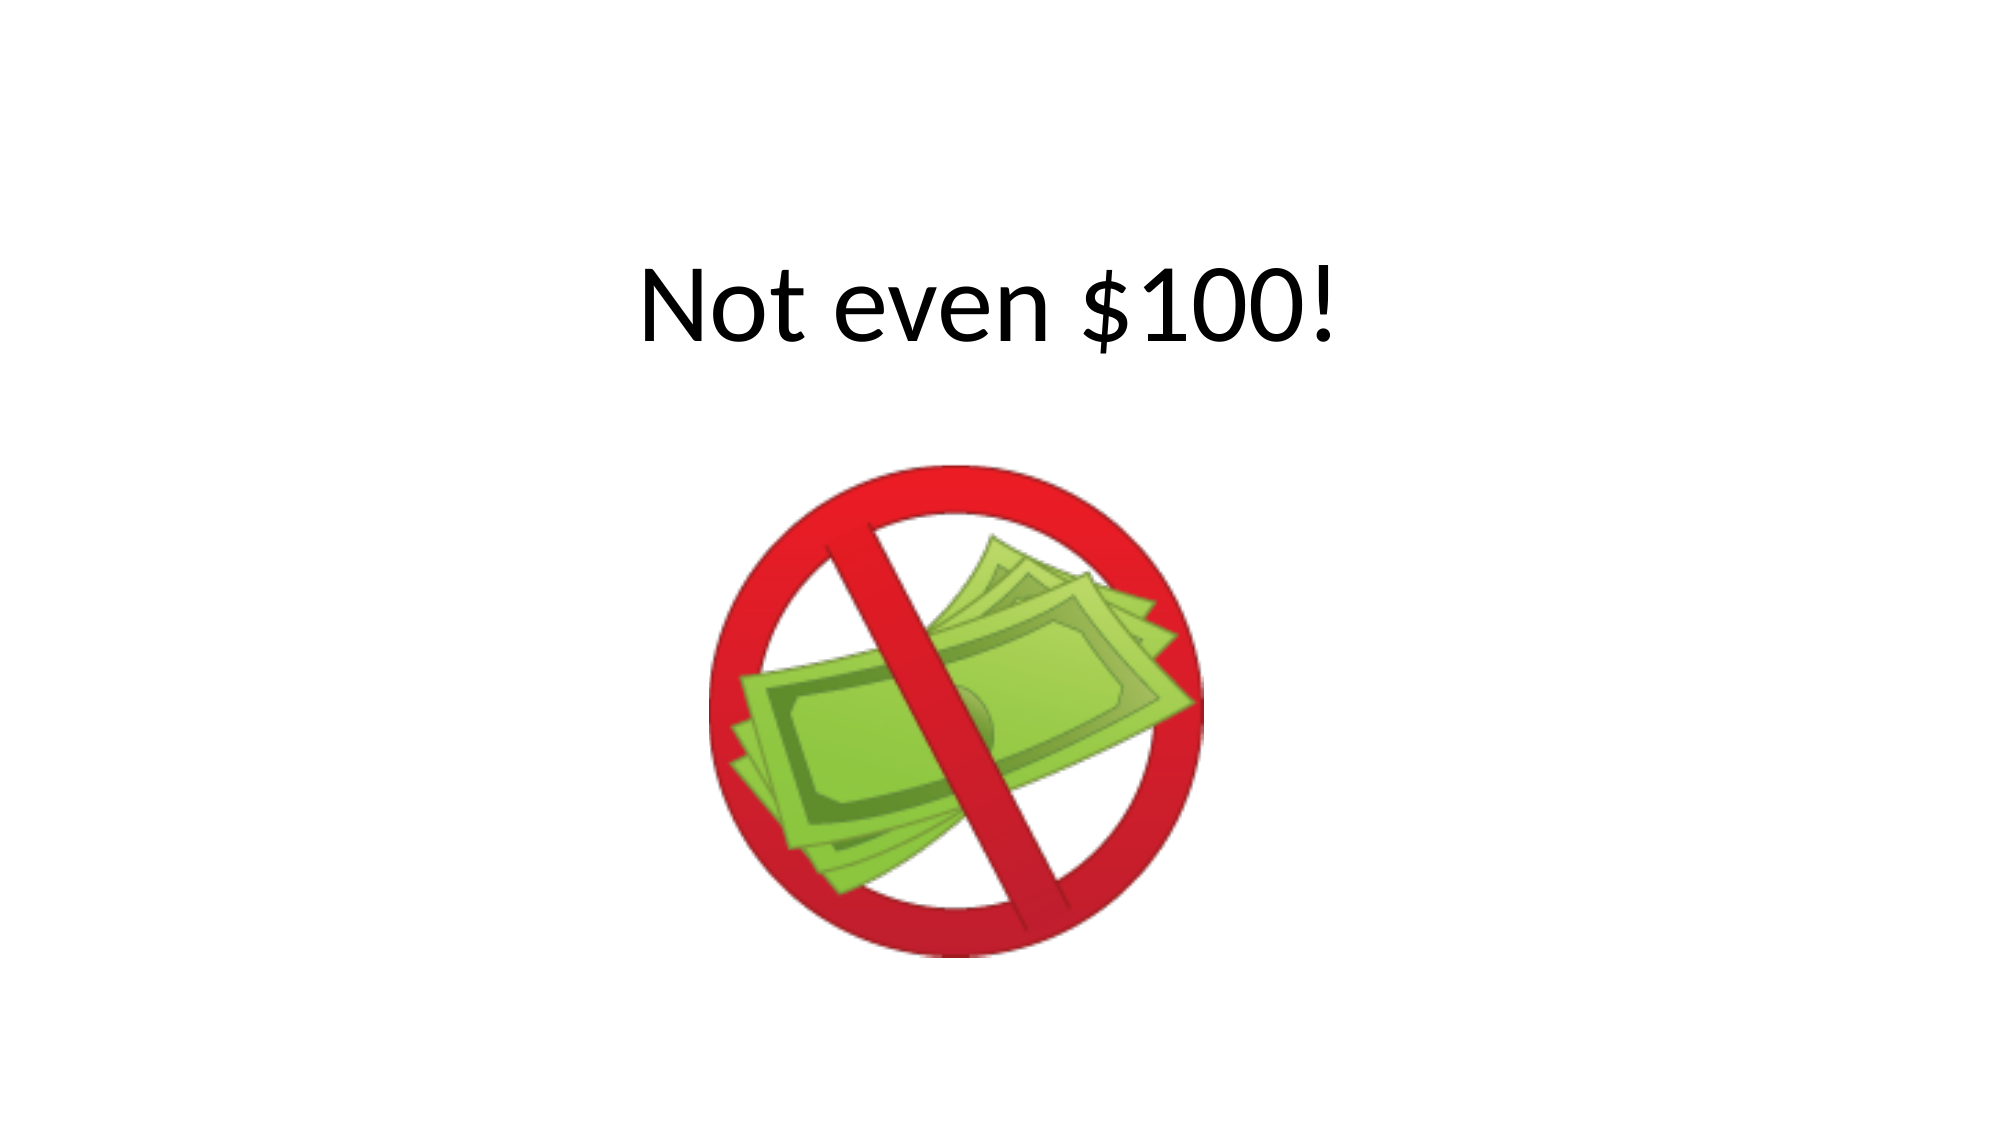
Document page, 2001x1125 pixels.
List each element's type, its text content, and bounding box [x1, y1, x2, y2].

picture [709, 463, 1204, 959]
list Not even $100! [127, 236, 1853, 828]
